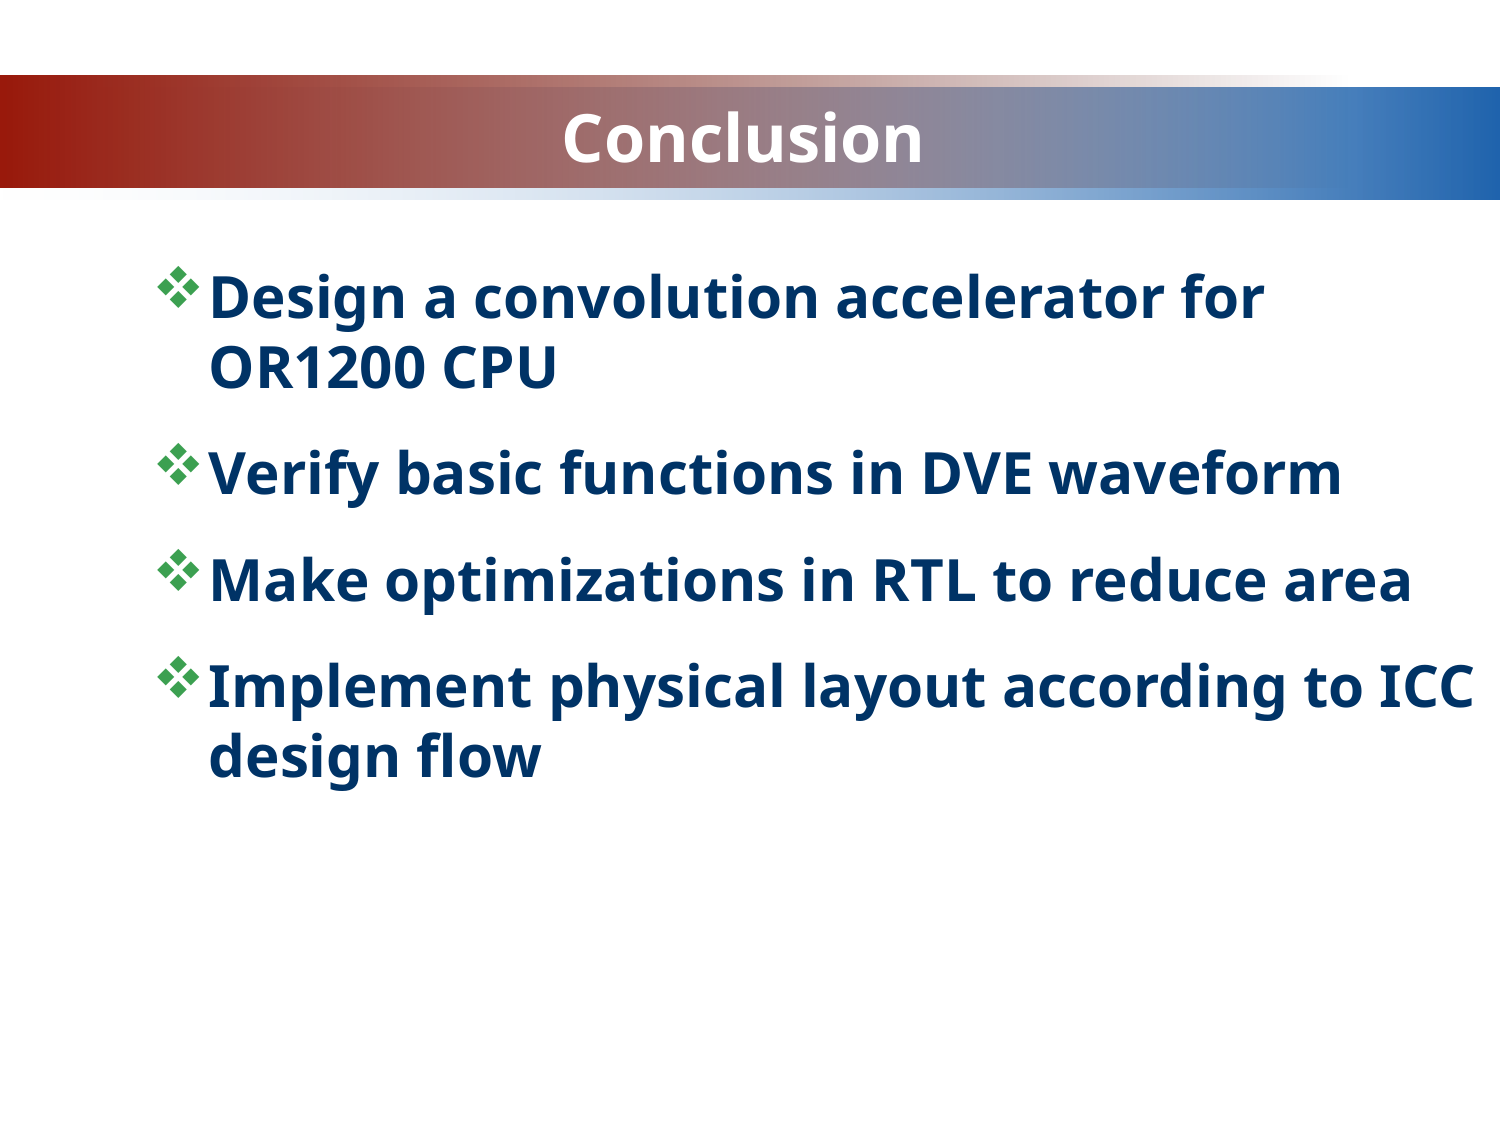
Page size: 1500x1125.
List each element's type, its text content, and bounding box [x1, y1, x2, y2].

title Conclusion [137, 89, 1350, 183]
list Design a convolution accelerator for OR1200 CPU Verify basic functions in DVE waveform Make optimizations in RTL to reduce area Implement physical layout according to ICC design flow [137, 252, 1500, 1108]
